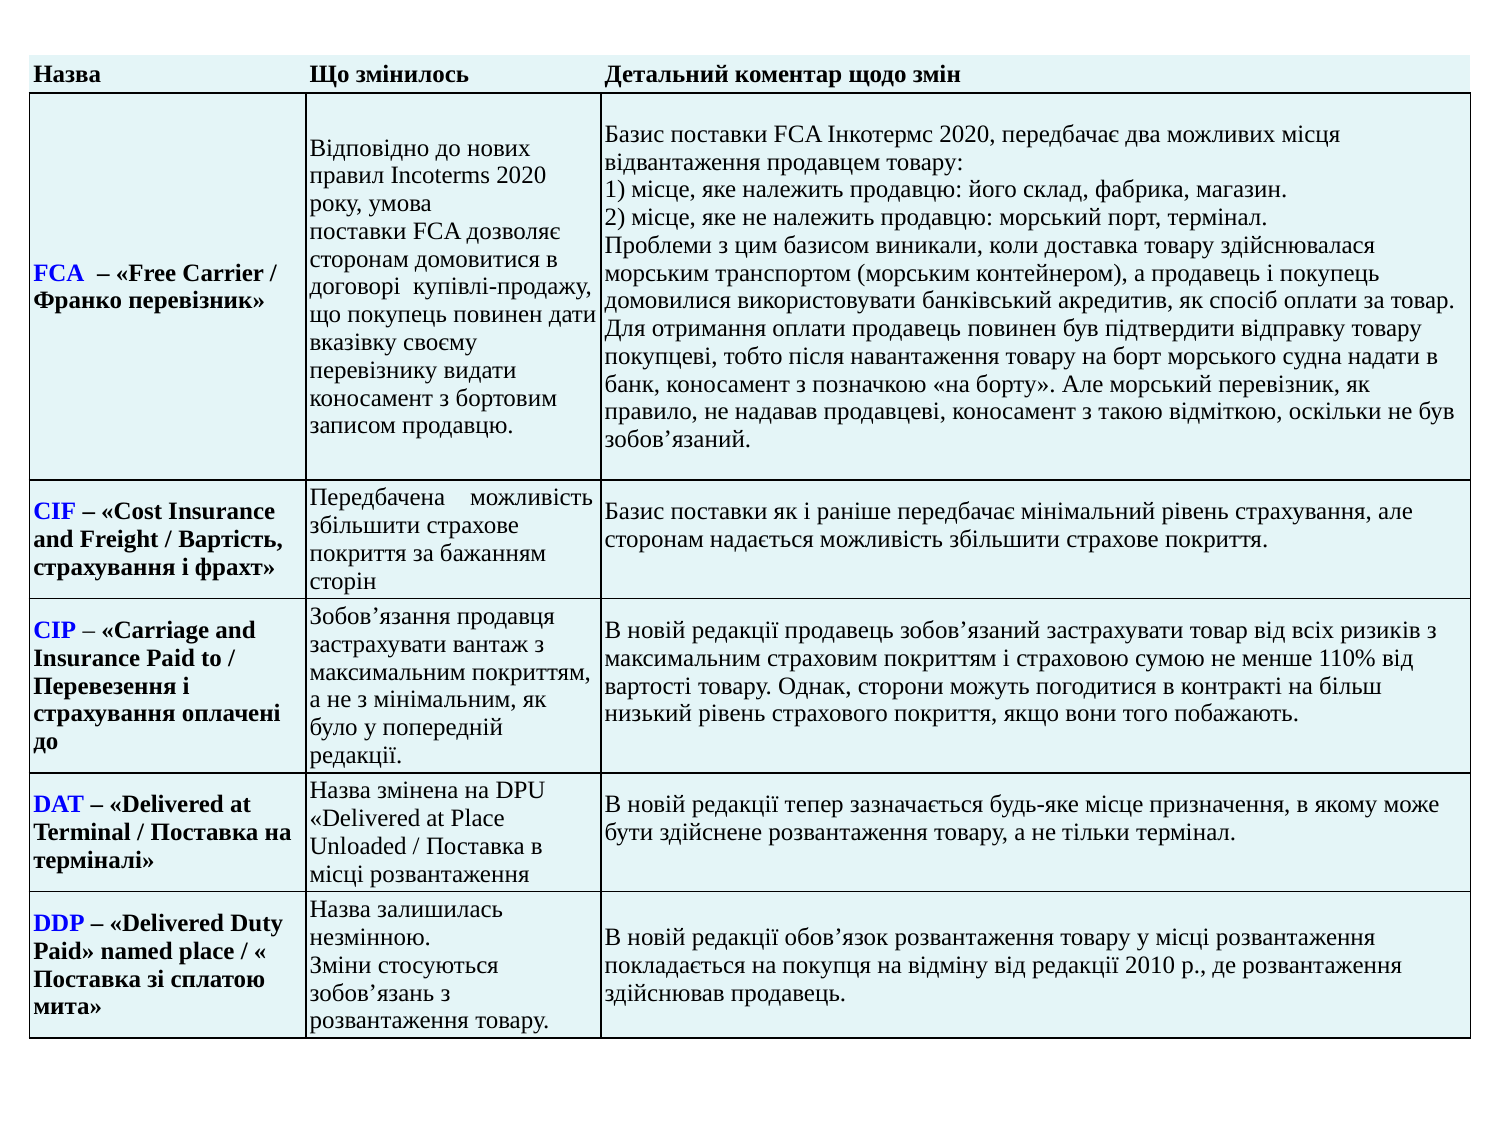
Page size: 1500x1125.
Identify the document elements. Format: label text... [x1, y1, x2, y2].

table_cell Передбачена можливість збільшити страхове покриття за бажанням сторін [307, 481, 600, 598]
table_cell Зобов’язання продавця застрахувати вантаж з максимальним покриттям, а не з мінімальним, як було у попередній редакції. [307, 599, 600, 772]
table_cell В новій редакції продавець зобов’язаний застрахувати товар від всіх ризиків з максимальним страховим покриттям і страховою сумою не менше 110% від вартості товару. Однак, сторони можуть погодитися в контракті на більш низький рівень страхового покриття, якщо вони того побажають. [602, 599, 1470, 772]
table_cell В новій редакції тепер зазначається будь-яке місце призначення, в якому може бути здійснене розвантаження товару, а не тільки термінал. [602, 774, 1470, 891]
table_header Назва [29, 55, 306, 92]
table_cell CIP – «Carriage and Insurance Paid to / Перевезення і страхування оплачені до [30, 599, 305, 772]
table_cell В новій редакції обов’язок розвантаження товару у місці розвантаження покладається на покупця на відміну від редакції 2010 р., де розвантаження здійснював продавець. [602, 892, 1470, 1037]
table_cell DDP – «Delivered Duty Paid» named place / « Поставка зі сплатою мита» [30, 892, 305, 1037]
table_cell Назва залишилась незмінною. Зміни стосуються зобов’язань з розвантаження товару. [307, 892, 600, 1037]
table_cell DAT – «Delivered at Terminal / Поставка на терміналі» [30, 774, 305, 891]
table_cell Базис поставки FCA Інкотермс 2020, передбачає два можливих місця відвантаження продавцем товару: 1) місце, яке належить продавцю: його склад, фабрика, магазин. 2) місце, яке не належить продавцю: морський порт, термінал. Проблеми з цим базисом виникали, коли доставка товару здійснювалася морським транспортом (морським контейнером), а продавець і покупець домовилися використовувати банківський акредитив, як спосіб оплати за товар. Для отримання оплати продавець повинен був підтвердити відправку товару покупцеві, тобто після навантаження товару на борт морського судна надати в банк, коносамент з позначкою «на борту». Але морський перевізник, як правило, не надавав продавцеві, коносамент з такою відміткою, оскільки не був зобов’язаний. [602, 94, 1470, 479]
table_cell CIF – «Cost Insurance and Freight / Вартість, страхування і фрахт» [30, 481, 305, 598]
table_header Детальний коментар щодо змін [601, 55, 1470, 92]
table_header Що змінилось [306, 55, 601, 92]
table_cell Назва змінена на DPU «Delivered at Place Unloaded / Поставка в місці розвантаження [307, 774, 600, 891]
table_cell Базис поставки як і раніше передбачає мінімальний рівень страхування, але сторонам надається можливість збільшити страхове покриття. [602, 481, 1470, 598]
table_cell FCA – «Free Carrier / Франко перевізник» [30, 94, 305, 479]
table_cell Відповідно до нових правил Incoterms 2020 року, умова поставки FCA дозволяє сторонам домовитися в договорі купівлі-продажу, що покупець повинен дати вказівку своєму перевізнику видати коносамент з бортовим записом продавцю. [307, 94, 600, 479]
